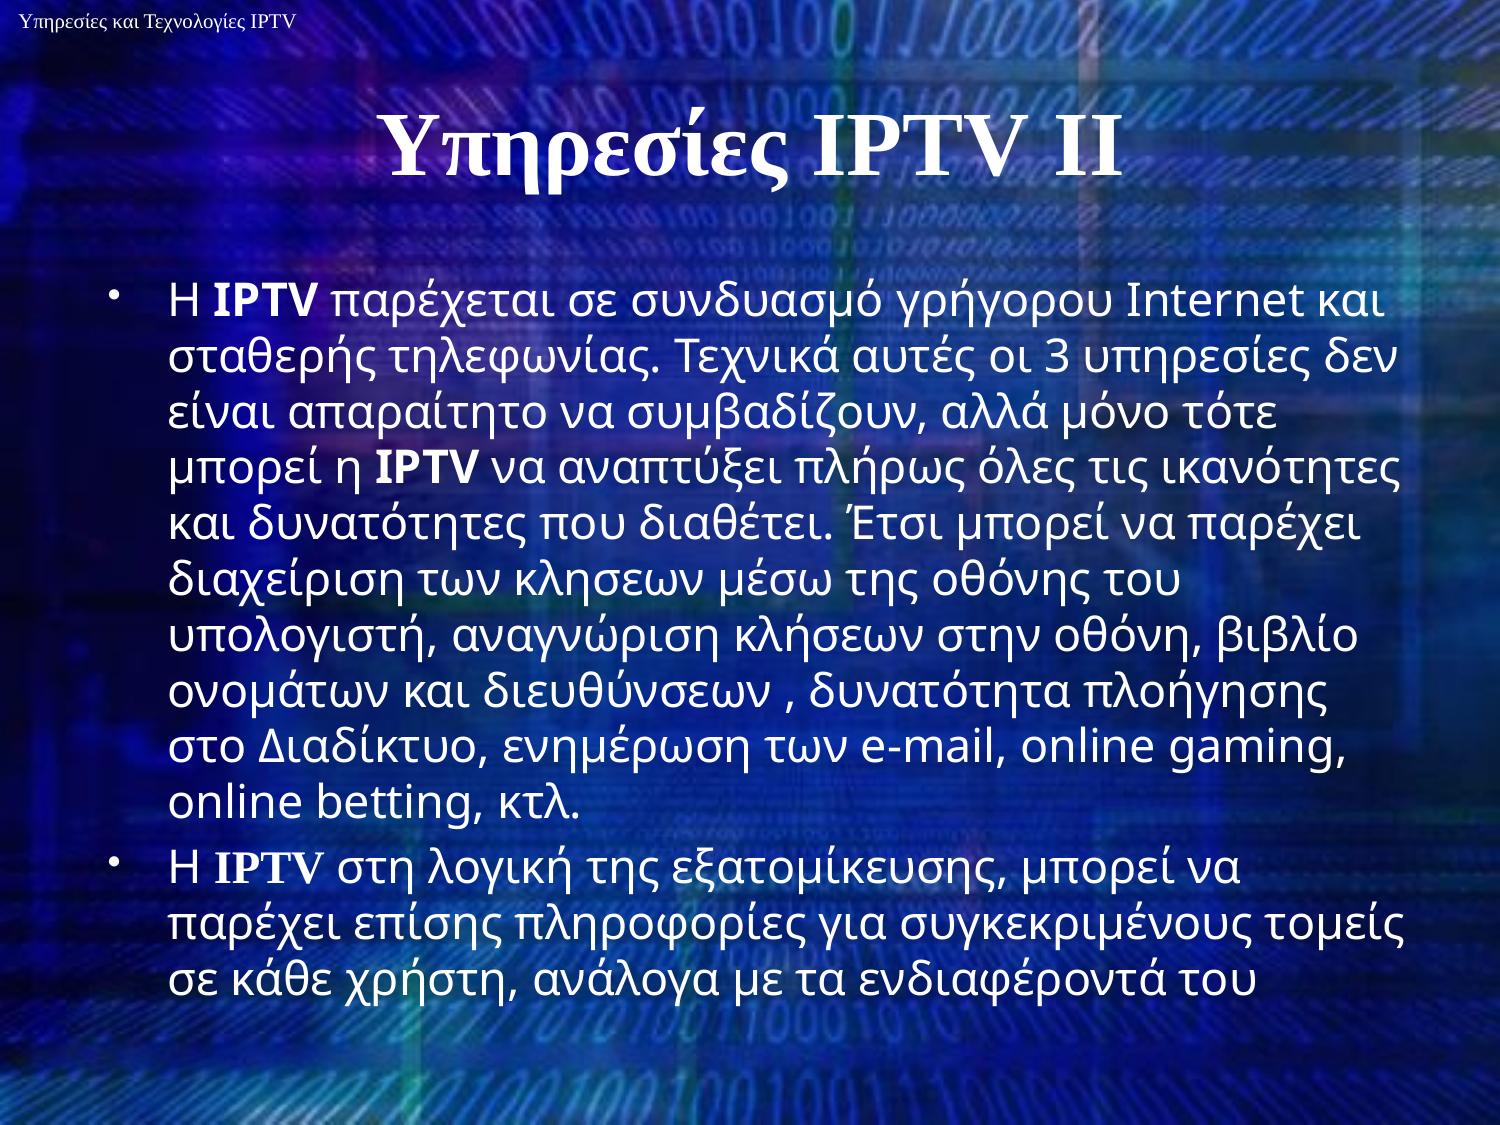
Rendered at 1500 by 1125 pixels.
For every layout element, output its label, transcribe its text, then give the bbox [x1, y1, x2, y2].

text_box Υπηρεσίες και Τεχνολογίες IPTV [3, 0, 312, 41]
list Η IPTV παρέχεται σε συνδυασμό γρήγορου Internet και σταθερής τηλεφωνίας. Τεχνικά αυτές οι 3 υπηρεσίες δεν είναι απαραίτητο να συμβαδίζουν, αλλά μόνο τότε μπορεί η IPTV να αναπτύξει πλήρως όλες τις ικανότητες και δυνατότητες που διαθέτει. Έτσι μπορεί να παρέχει διαχείριση των κλησεων μέσω της οθόνης του υπολογιστή, αναγνώριση κλήσεων στην οθόνη, βιβλίο ονομάτων και διευθύνσεων , δυνατότητα πλοήγησης στο Διαδίκτυο, ενημέρωση των e-mail, online gaming, online betting, κτλ. Η IPTV στη λογική της εξατομίκευσης, μπορεί να παρέχει επίσης πληροφορίες για συγκεκριμένους τομείς σε κάθε χρήστη, ανάλογα με τα ενδιαφέροντά του [75, 262, 1425, 1035]
picture [0, 0, 1500, 1125]
title Υπηρεσίες IPTV ΙΙ [75, 45, 1425, 233]
